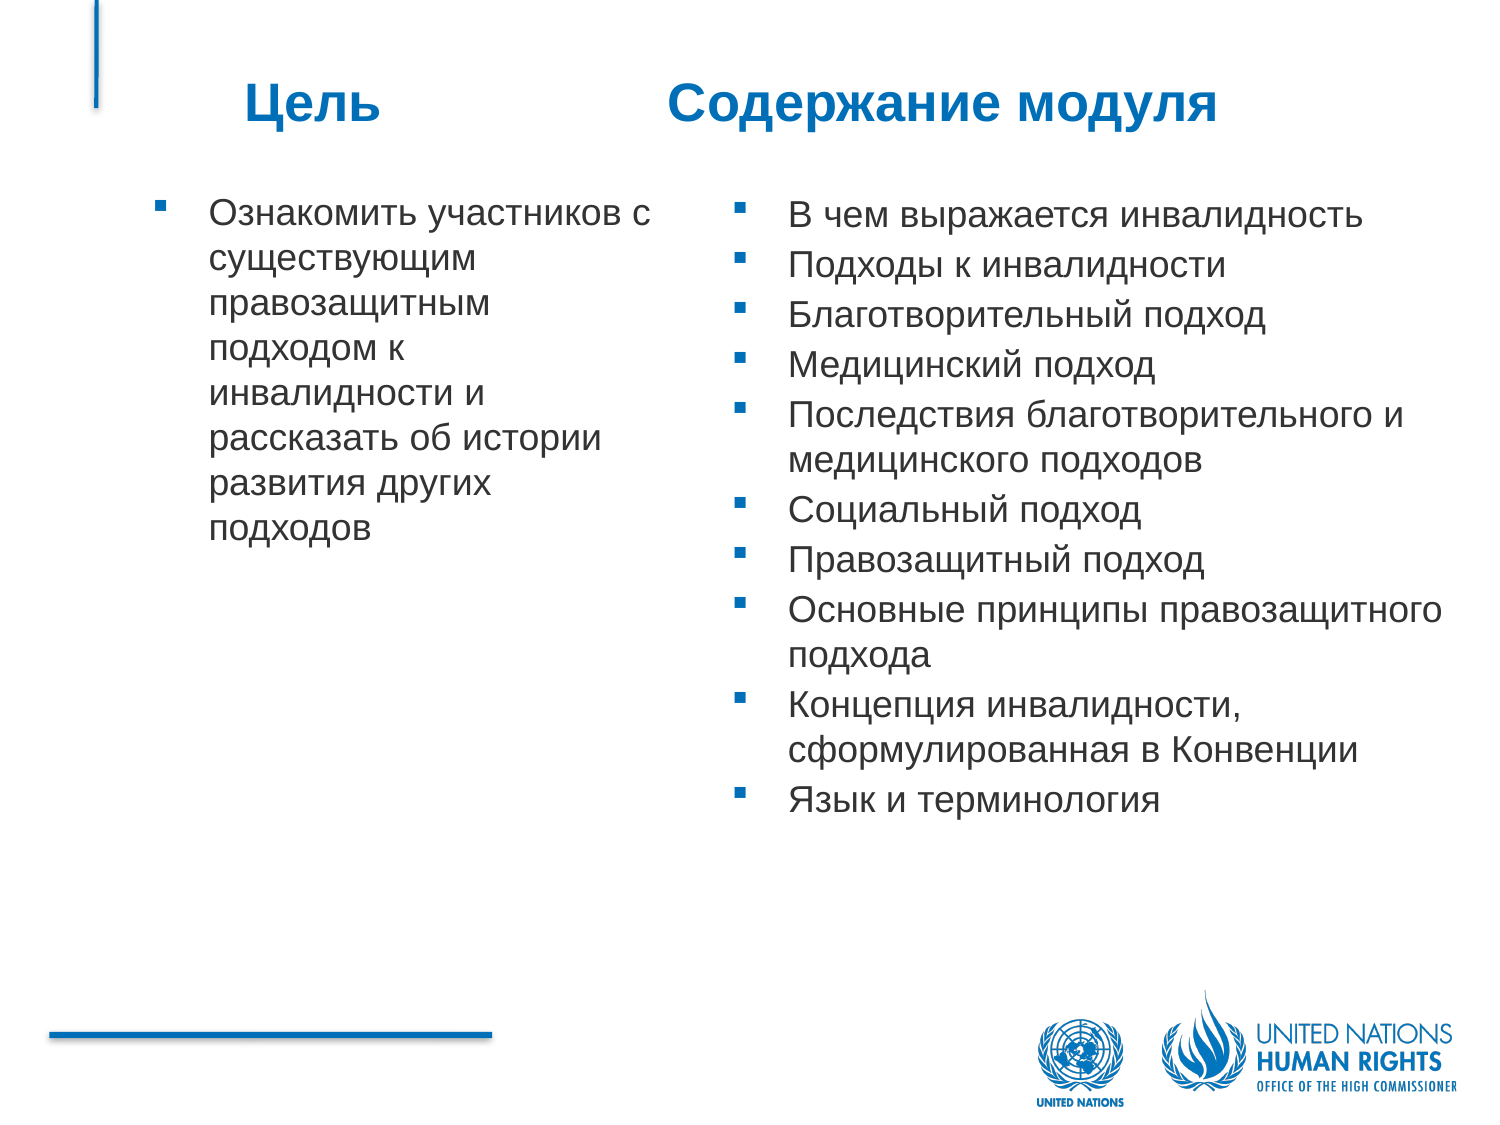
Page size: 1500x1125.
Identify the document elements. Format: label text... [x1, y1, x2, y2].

text_box Ознакомить участников с существующим правозащитным подходом к инвалидности и рассказать об истории развития других подходов [137, 180, 675, 556]
text_box В чем выражается инвалидность Подходы к инвалидности Благотворительный подход Медицинский подход Последствия благотворительного и медицинского подходов Социальный подход Правозащитный подход Основные принципы правозащитного подхода Концепция инвалидности, сформулированная в Конвенции Язык и терминология [716, 182, 1461, 828]
text_box Содержание модуля [653, 60, 1235, 140]
text_box Цель [229, 60, 398, 140]
picture [1037, 990, 1457, 1107]
